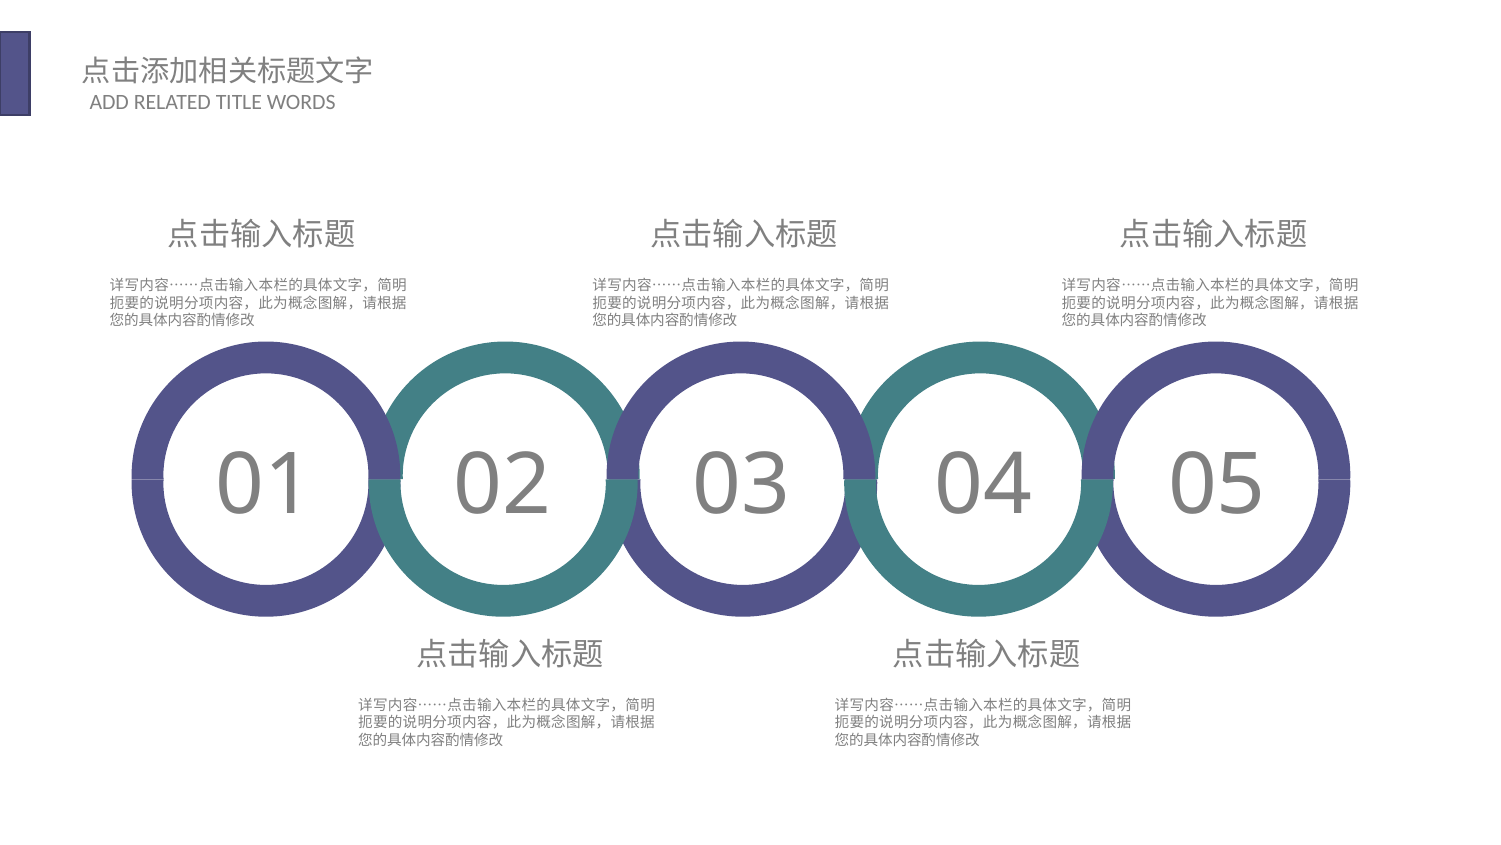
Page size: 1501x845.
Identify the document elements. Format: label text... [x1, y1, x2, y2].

text_box [623, 479, 861, 617]
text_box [574, 208, 914, 355]
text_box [92, 208, 432, 355]
text_box 02 [441, 422, 563, 537]
text_box [606, 355, 876, 480]
text_box 01 [204, 422, 326, 537]
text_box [1044, 208, 1384, 355]
text_box [386, 341, 623, 480]
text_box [816, 628, 1157, 775]
text_box [1081, 355, 1351, 480]
text_box [131, 355, 401, 480]
text_box 05 [1156, 422, 1278, 537]
text_box [131, 480, 384, 617]
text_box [340, 628, 680, 775]
text_box [368, 479, 638, 617]
text_box 04 [923, 422, 1045, 537]
text_box [844, 479, 1113, 617]
text_box [1097, 480, 1351, 617]
text_box 03 [681, 422, 803, 537]
text_box [861, 341, 1098, 480]
